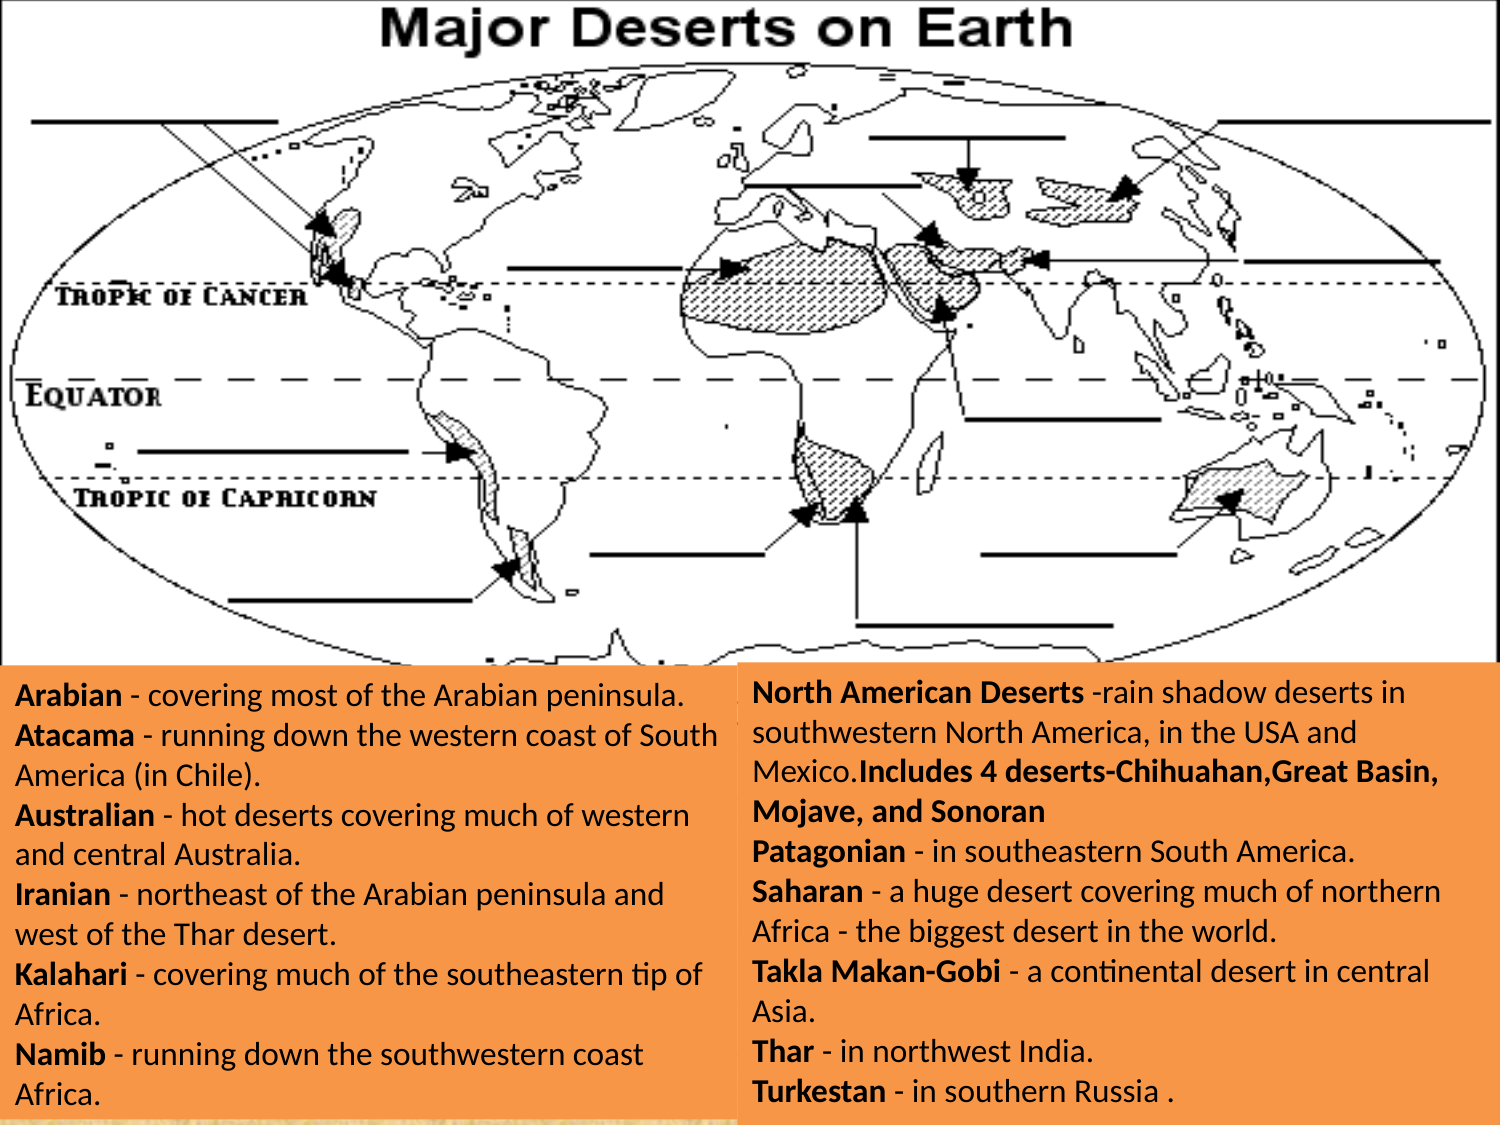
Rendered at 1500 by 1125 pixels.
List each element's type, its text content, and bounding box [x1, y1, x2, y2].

text_box Arabian - covering most of the Arabian peninsula. Atacama - running down the western coast of South America (in Chile). Australian - hot deserts covering much of western and central Australia. Iranian - northeast of the Arabian peninsula and west of the Thar desert. Kalahari - covering much of the southeastern tip of Africa. Namib - running down the southwestern coast Africa. [0, 734, 737, 1120]
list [0, 0, 1500, 726]
picture [0, 1120, 737, 1125]
text_box North American Deserts -rain shadow deserts in southwestern North America, in the USA and Mexico.Includes 4 deserts-Chihuahan,Great Basin, Mojave, and Sonoran Patagonian - in southeastern South America. Saharan - a huge desert covering much of northern Africa - the biggest desert in the world. Takla Makan-Gobi - a continental desert in central Asia. Thar - in northwest India. Turkestan - in southern Russia . [737, 733, 1500, 1125]
